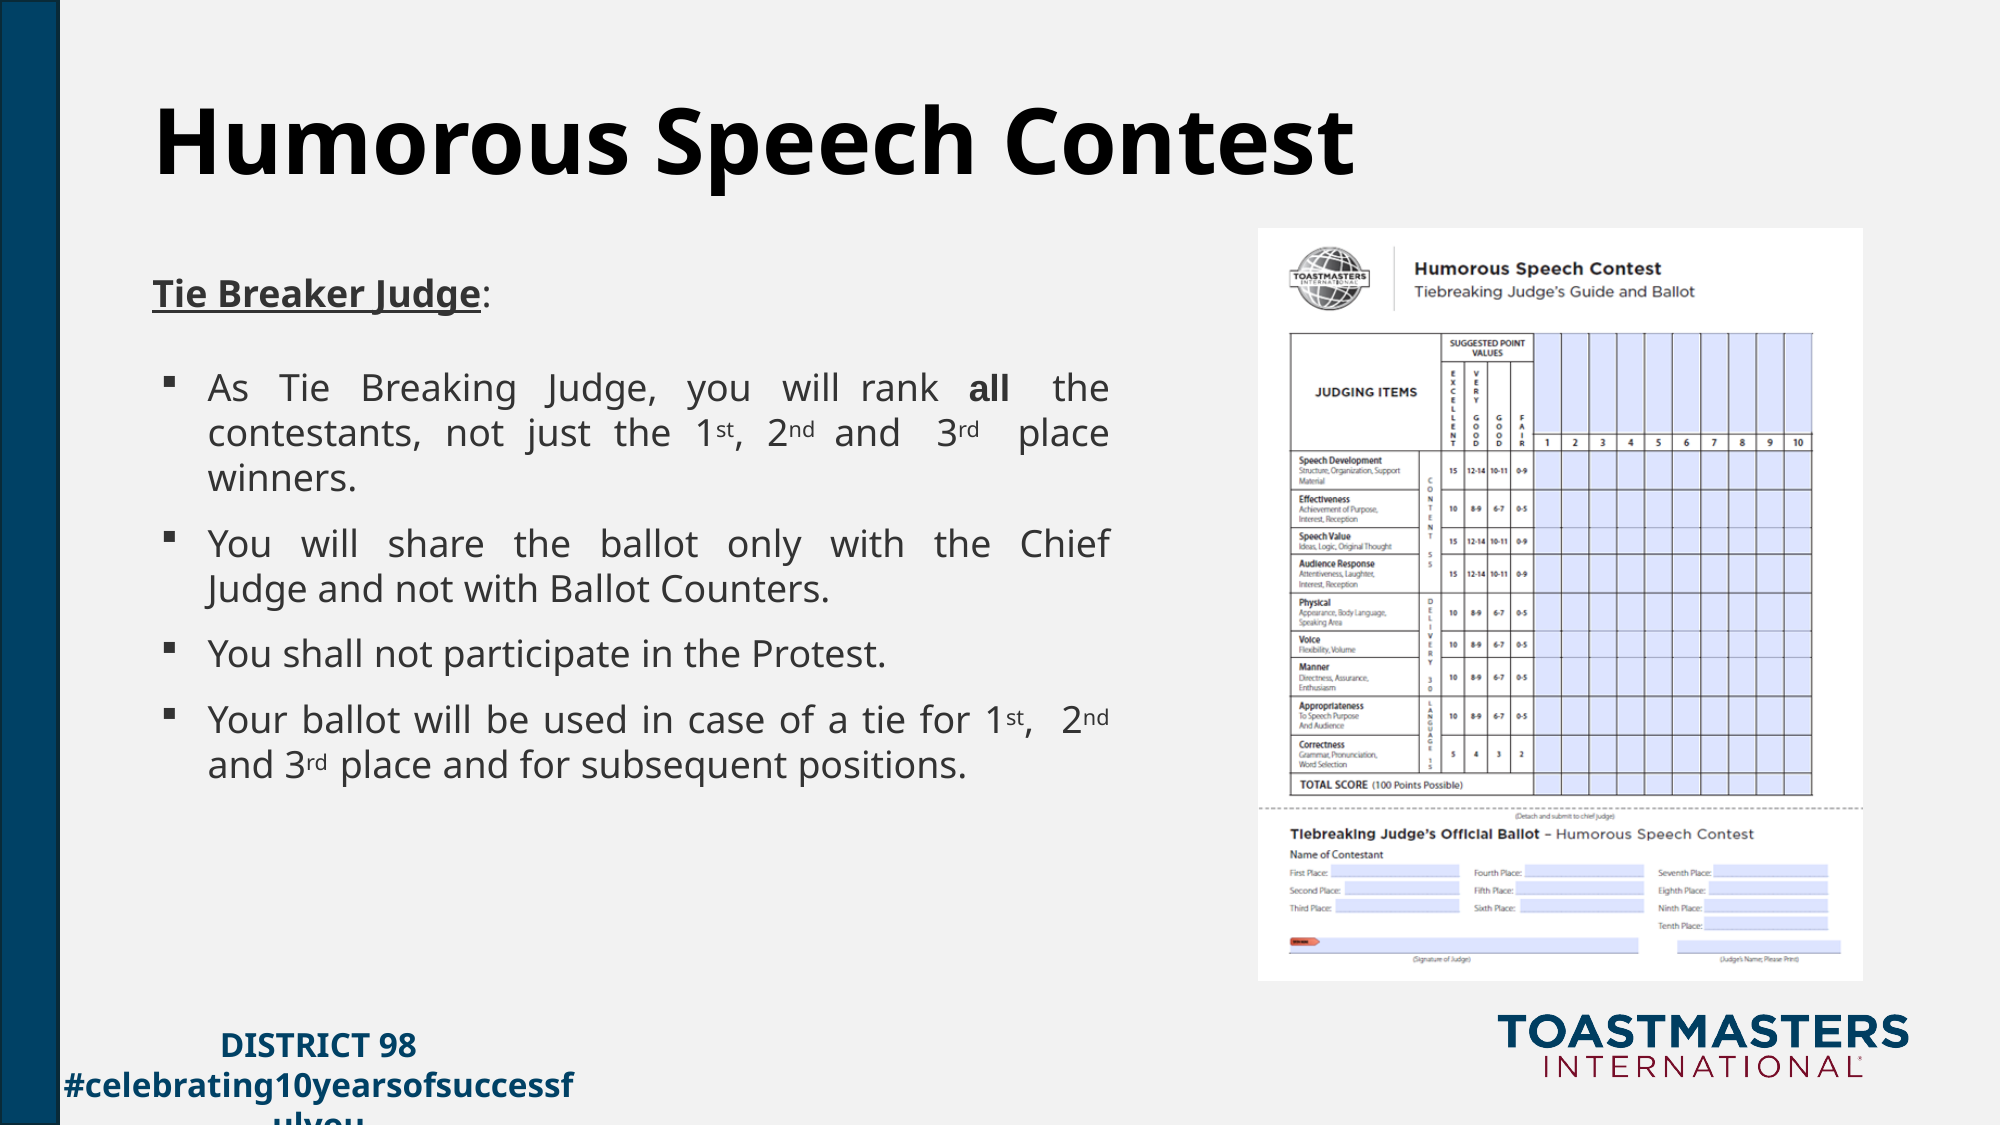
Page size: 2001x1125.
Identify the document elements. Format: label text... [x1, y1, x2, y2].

picture [1257, 228, 2000, 1125]
text_box [0, 0, 60, 1125]
text_box DISTRICT 98 #celebrating10yearsofsuccessfulyou [39, 1017, 598, 1125]
title Humorous Speech Contest [137, 59, 1944, 229]
list Tie Breaker Judge: As Tie Breaking Judge, you will rank all the contestants, not just the 1st, 2nd and 3rd place winners. You will share the ballot only with the Chief Judge and not with Ballot Counters. You shall not participate in the Protest. Your ballot will be used in case of a tie for 1st, 2nd and 3rd place and for subsequent positions. [137, 262, 1137, 952]
